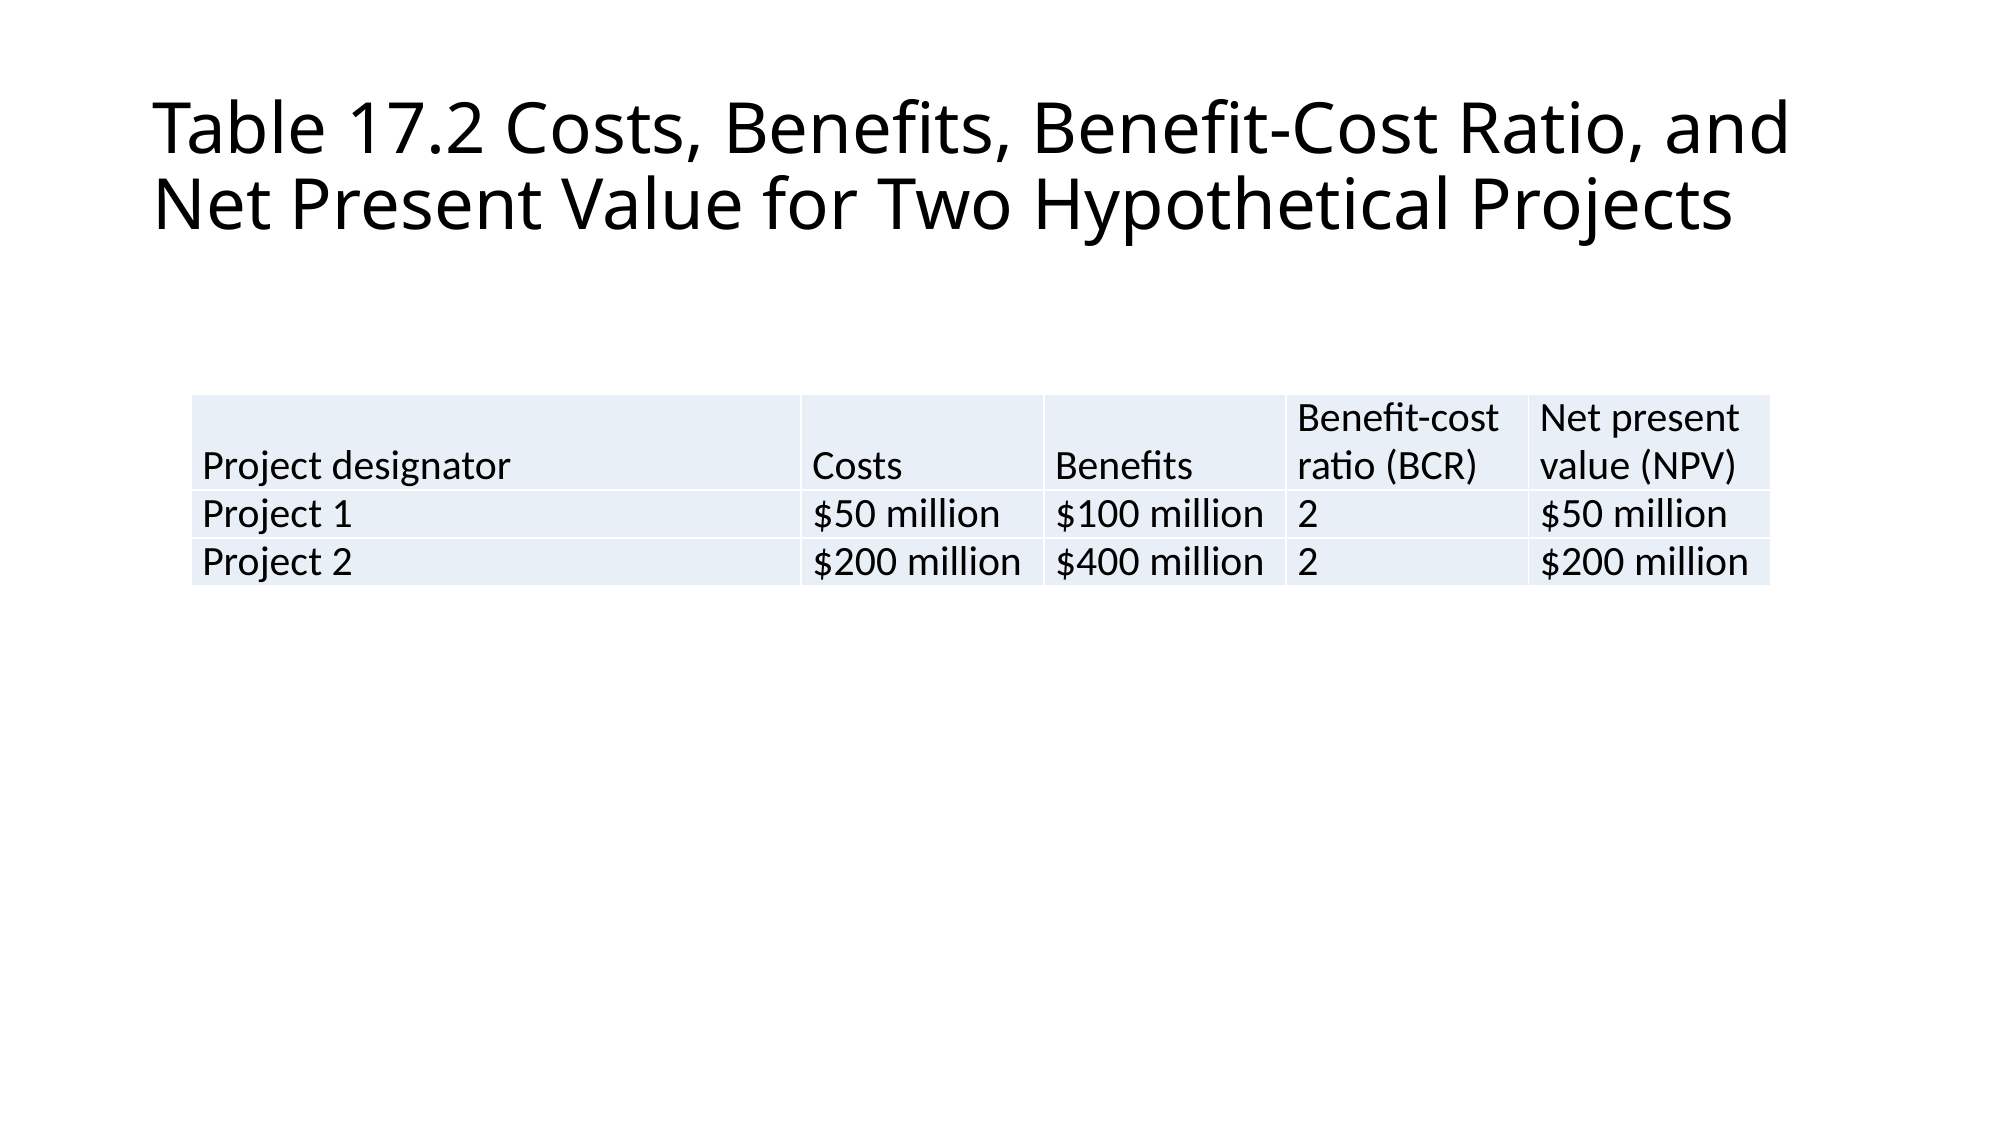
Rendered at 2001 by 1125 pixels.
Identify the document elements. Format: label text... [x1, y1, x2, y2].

table_cell $200 million [1529, 539, 1770, 585]
table_header Costs [802, 395, 1043, 489]
table_cell 2 [1287, 491, 1528, 537]
table_cell 2 [1287, 539, 1528, 585]
table_cell $200 million [802, 539, 1043, 585]
table_cell $100 million [1045, 491, 1285, 537]
title Table 17.2 Costs, Benefits, Benefit-Cost Ratio, and Net Present Value for Two Hypothetical Projects [137, 59, 1863, 278]
table_cell $400 million [1045, 539, 1285, 585]
table_cell Project 1 [192, 491, 800, 537]
table_header Benefits [1045, 395, 1285, 489]
table_header Benefit-cost ratio (BCR) [1287, 395, 1528, 489]
table_header Net present value (NPV) [1529, 395, 1770, 489]
table_header Project designator [192, 395, 800, 489]
table_cell $50 million [1529, 491, 1770, 537]
table_cell $50 million [802, 491, 1043, 537]
table_cell Project 2 [192, 539, 800, 585]
